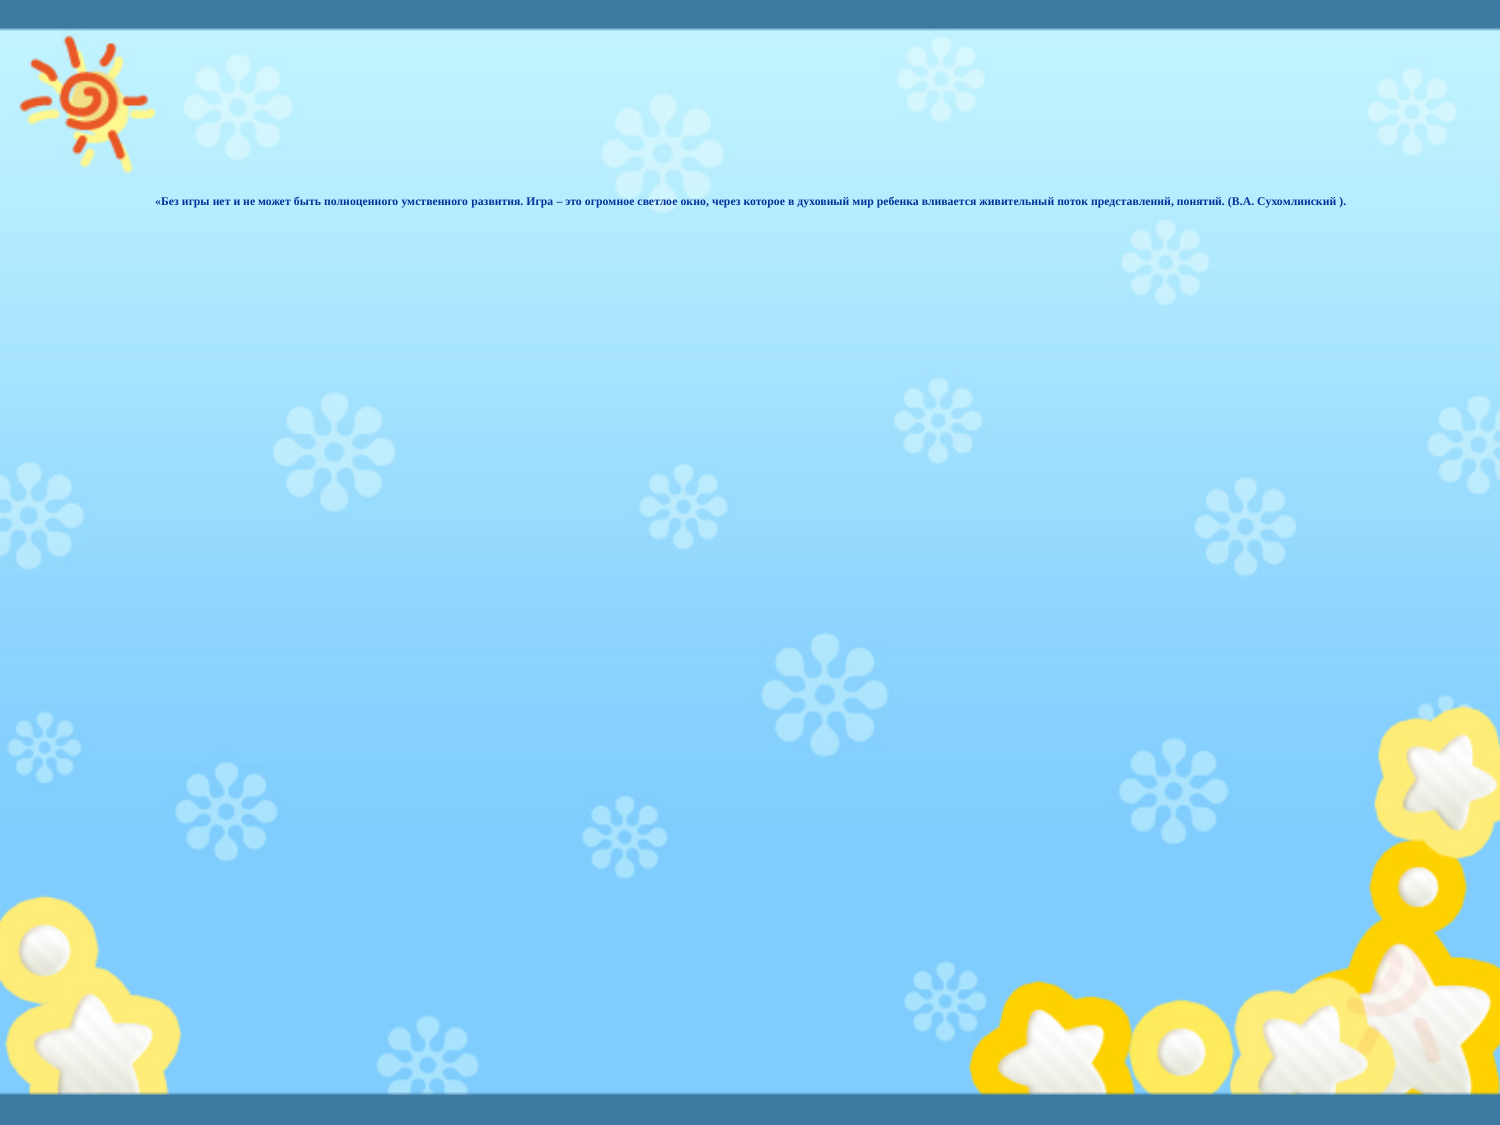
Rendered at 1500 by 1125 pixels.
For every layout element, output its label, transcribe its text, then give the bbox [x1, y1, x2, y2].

picture [0, 0, 1500, 1125]
title «Без игры нет и не может быть полноценного умственного развития. Игра – это огромное светлое окно, через которое в духовный мир ребенка вливается живительный поток представлений, понятий. (В.А. Сухомлинский ). [75, 45, 1425, 233]
